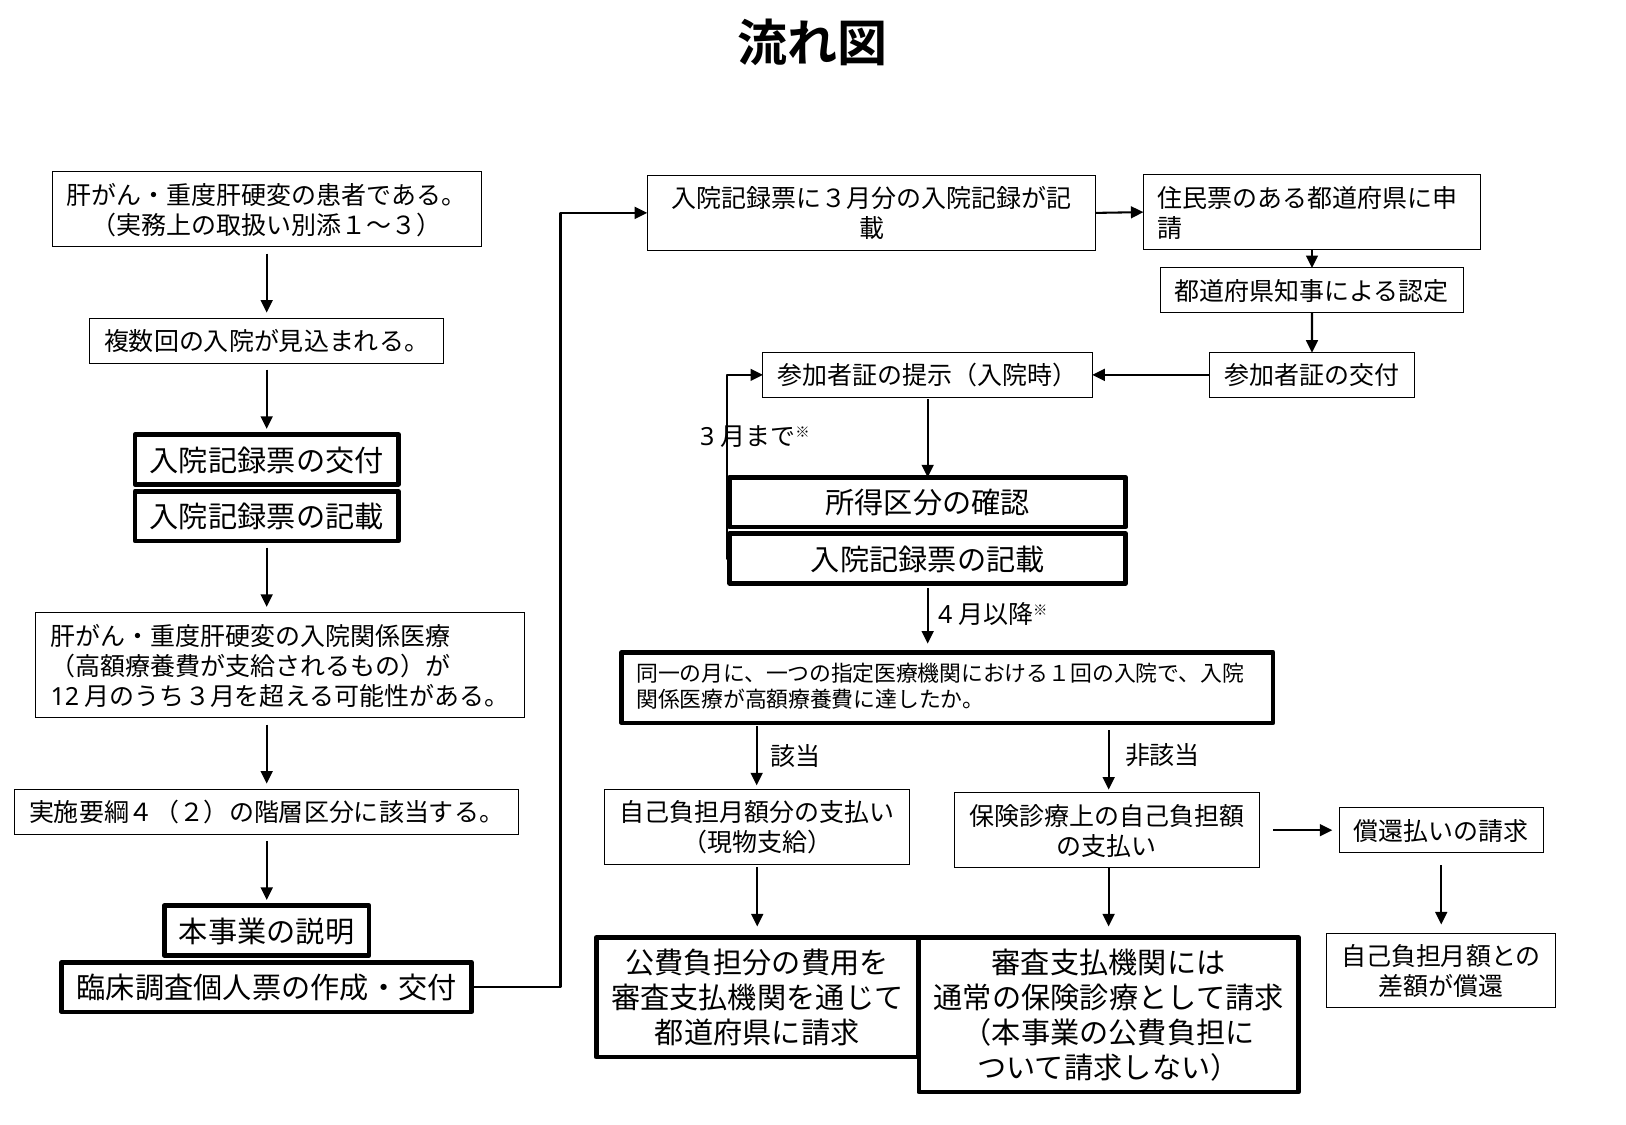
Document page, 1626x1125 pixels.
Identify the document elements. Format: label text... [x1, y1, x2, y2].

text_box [25, 789, 457, 901]
text_box 肝がん・重度肝硬変の入院関係医療 （高額療養費が支給されるもの）が 12月のうち３月を超える可能性がある。 [35, 612, 457, 718]
text_box 同一の月に、一つの指定医療機関における１回の入院で、入院関係医療が高額療養費に達したか。 [652, 650, 1275, 725]
text_box 審査支払機関には 通常の保険診療として請求 （本事業の公費負担に ついて請求しない） [918, 937, 1299, 1093]
text_box 自己負担月額分の支払い （現物支給） [652, 789, 910, 865]
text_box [136, 434, 398, 543]
text_box 3月まで※ [768, 412, 825, 458]
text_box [70, 905, 464, 1013]
text_box 参加者証の提示（入院時） [762, 352, 1093, 398]
text_box 自己負担月額との 差額が償還 [1326, 933, 1556, 1008]
text_box 保険診療上の自己負担額 の支払い [954, 792, 1260, 868]
text_box 非該当 [1110, 732, 1216, 778]
text_box 参加者証の交付 [1209, 352, 1415, 398]
text_box 複数回の入院が見込まれる。 [89, 318, 444, 364]
text_box 都道府県知事による認定 [1160, 267, 1464, 313]
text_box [729, 477, 1126, 585]
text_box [729, 374, 764, 476]
text_box 3月まで※ [685, 412, 724, 458]
text_box 住民票のある都道府県に申請 [1143, 174, 1481, 250]
text_box 入院記録票に３月分の入院記録が記載 [647, 175, 1096, 251]
text_box 該当 [762, 733, 836, 778]
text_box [462, 198, 648, 988]
text_box 肝がん・重度肝硬変の患者である。 （実務上の取扱い別添１～３） [52, 171, 482, 247]
text_box 償還払いの請求 [1339, 807, 1544, 853]
text_box 4月以降※ [933, 593, 1063, 636]
text_box 公費負担分の費用を 審査支払機関を通じて 都道府県に請求 [596, 937, 918, 1058]
text_box 流れ図 [0, 0, 1625, 83]
